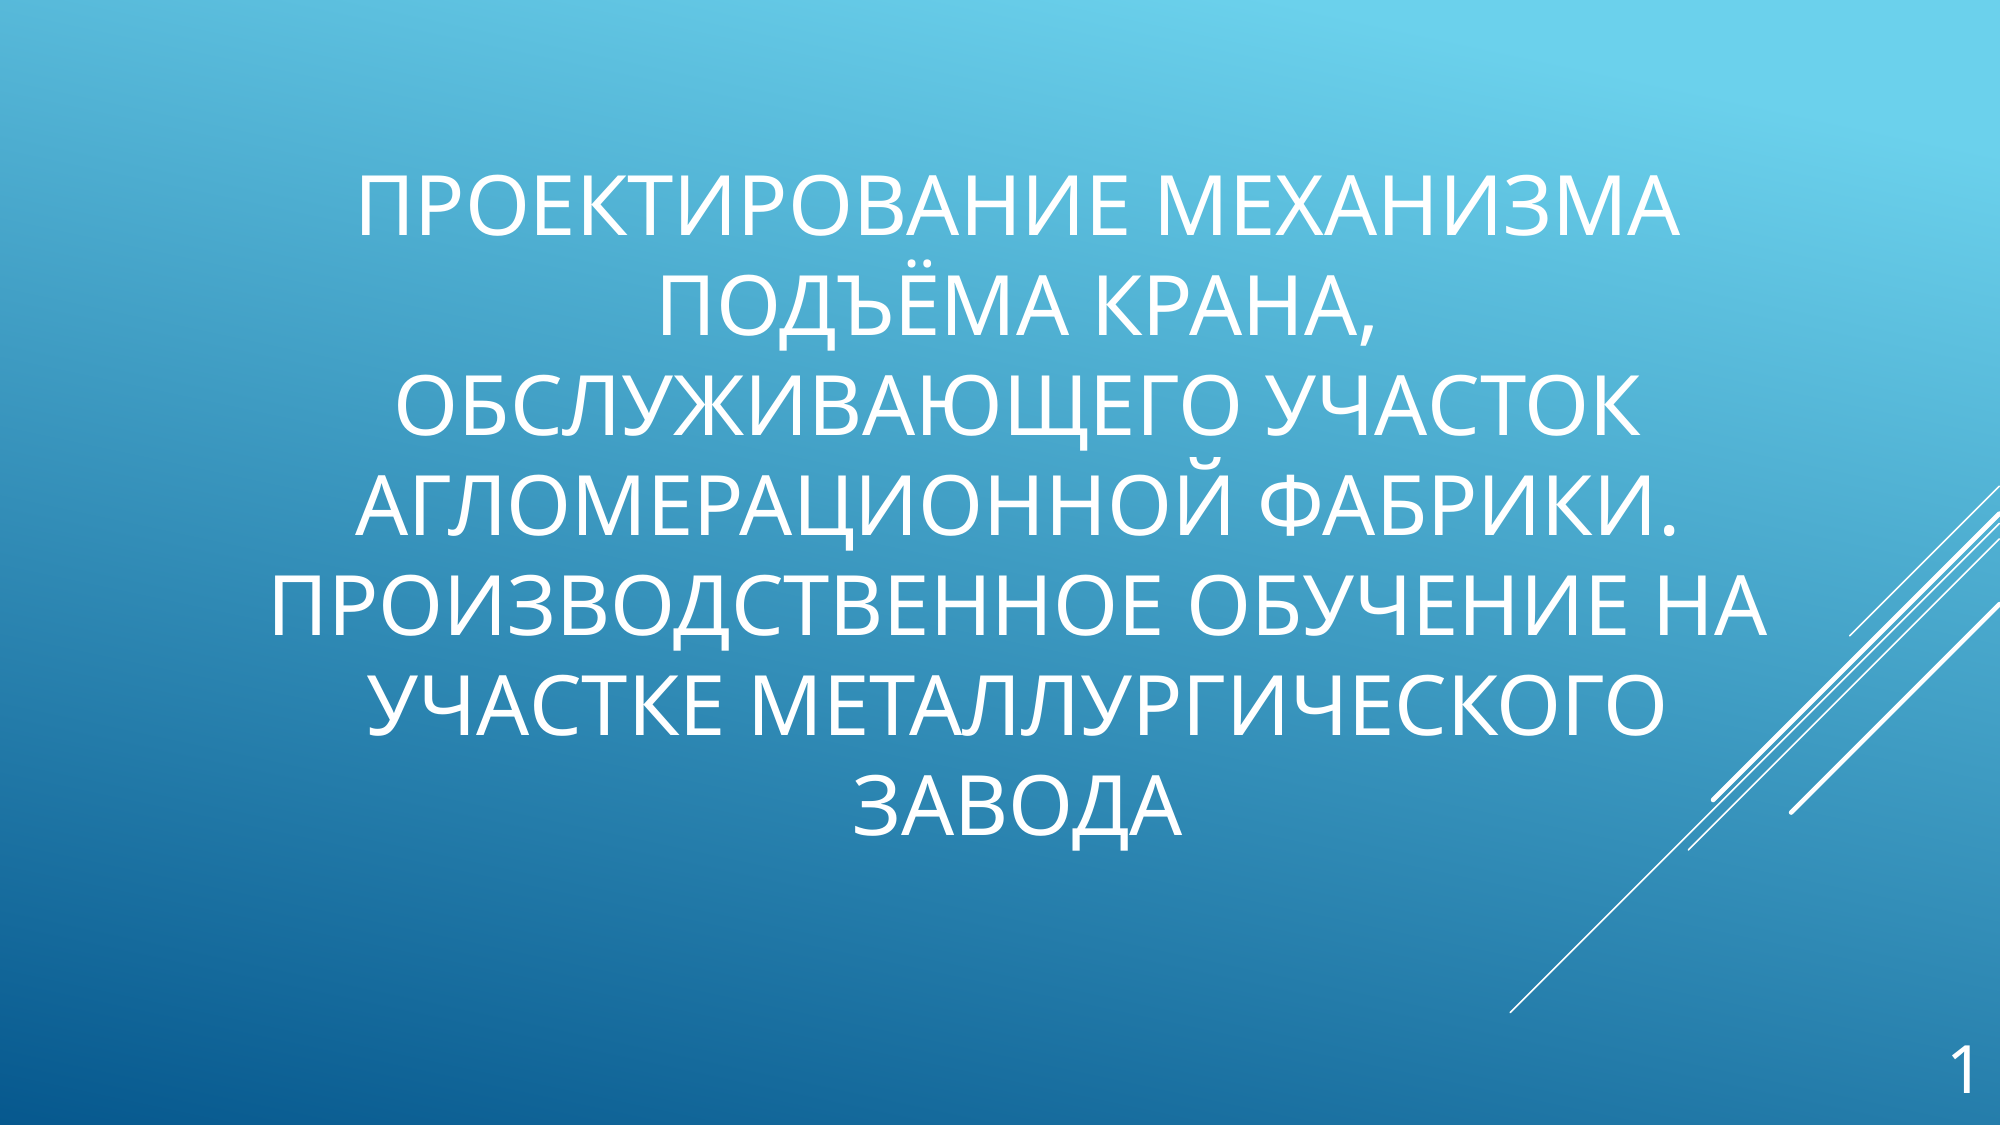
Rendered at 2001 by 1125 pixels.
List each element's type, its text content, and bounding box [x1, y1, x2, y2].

slide_number 1 [1787, 988, 2000, 1125]
text_box ПРОЕКТИРОВАНИЕ Механизма подъёма крана, обслуживающего участок агломерационной фабрики. Производственное обучение на участке металлургического завода [248, 145, 1788, 860]
